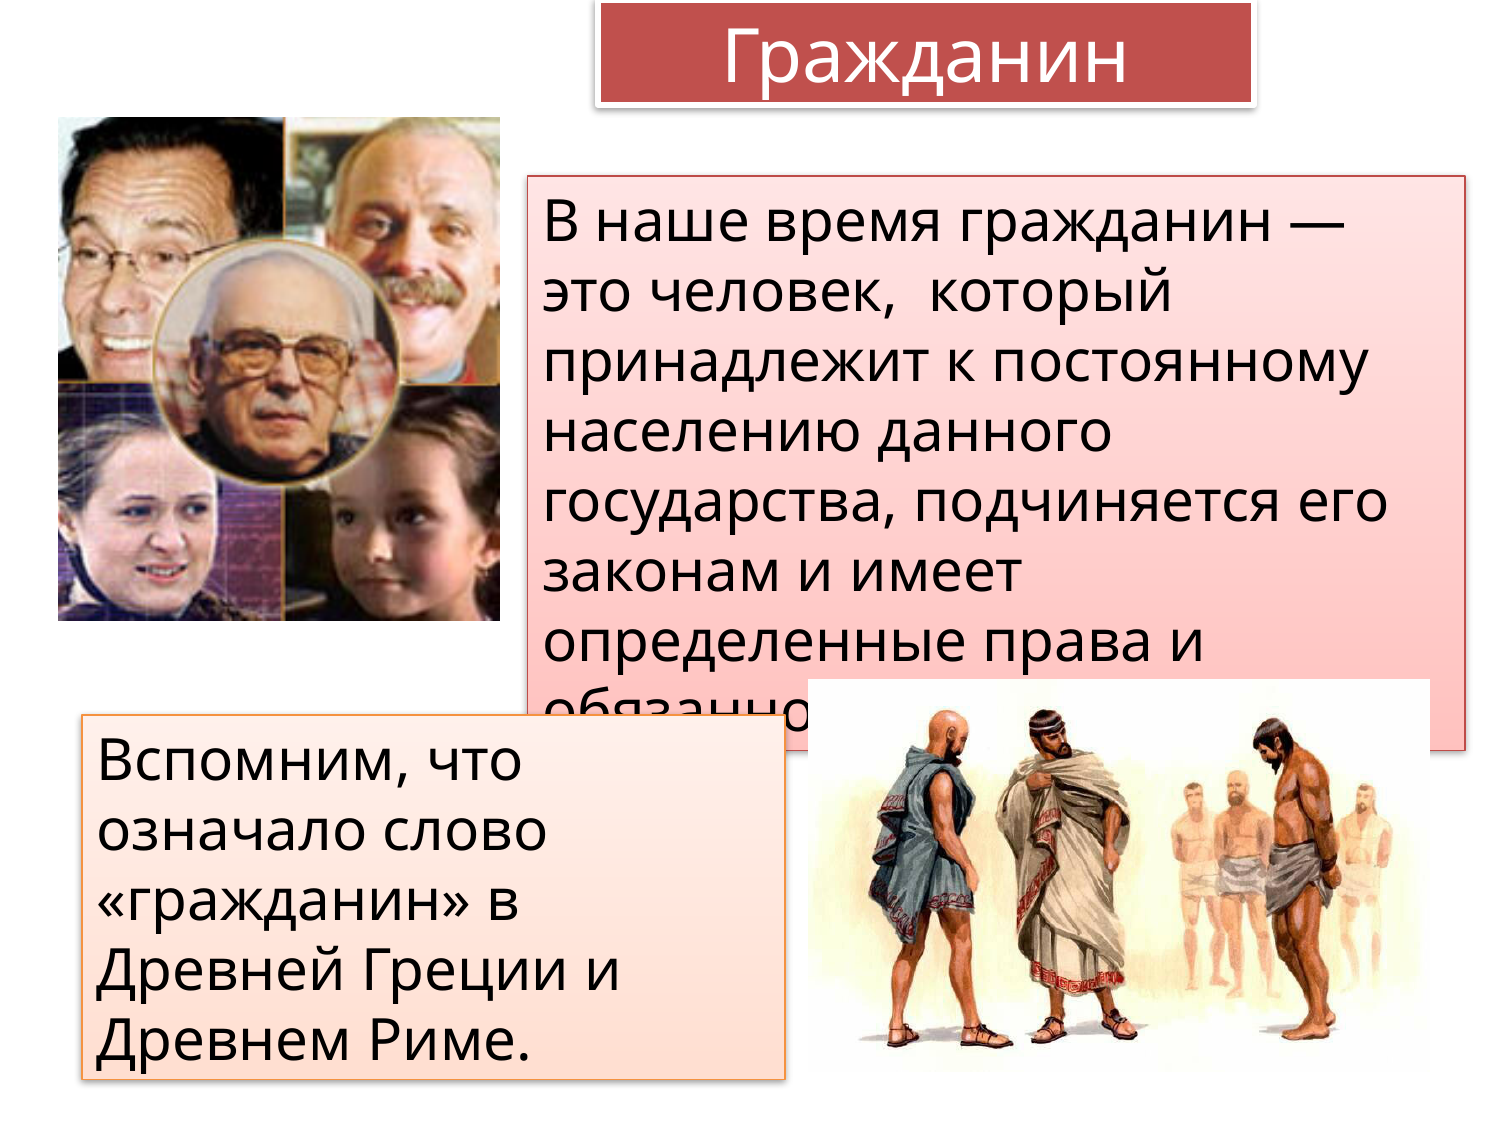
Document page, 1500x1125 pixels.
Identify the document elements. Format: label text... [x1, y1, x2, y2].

text_box Вспомним, что означало слово «гражданин» в Древней Греции и Древнем Риме. [81, 714, 786, 1080]
text_box Гражданин [595, 0, 1257, 108]
text_box В наше время гражданин — это человек, который принадлежит к постоянному населению данного государства, подчиняется его законам и имеет определенные права и обязанности. [527, 175, 1466, 751]
picture [58, 116, 500, 622]
picture [808, 679, 1430, 1072]
